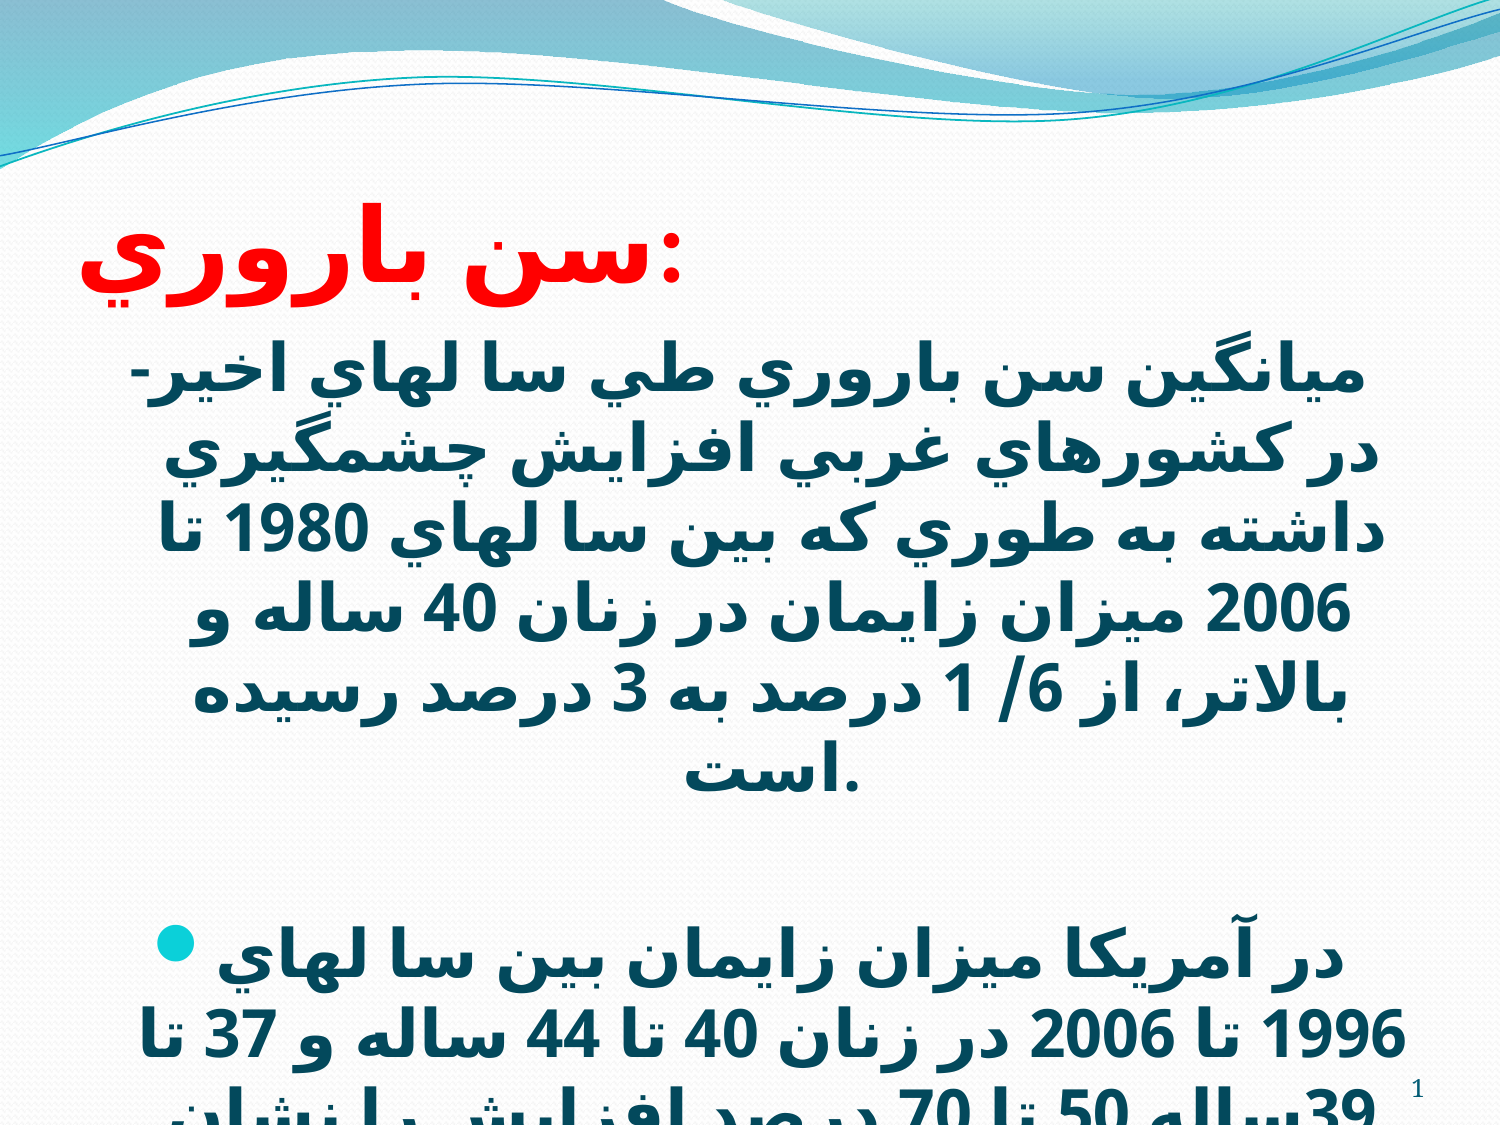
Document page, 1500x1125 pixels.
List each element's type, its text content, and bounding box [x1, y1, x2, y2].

title سن باروري: [75, 115, 1425, 303]
slide_number 1 [1299, 1042, 1425, 1103]
list -ميانگين سن باروري طي سا لهاي اخير در كشورهاي غربي افزايش چشمگيري داشته به طوري كه بين سا لهاي 1980 تا 2006 ميزان زايمان در زنان 40 ساله و بالاتر، از 6/ 1 درصد به 3 درصد رسيده است. در آمريكا ميزان زايمان بين سا لهاي 1996 تا 2006 در زنان 40 تا 44 ساله و 37 تا 39ساله 50 تا 70 درصد افزايش را نشان مي دهد. [75, 317, 1425, 1038]
